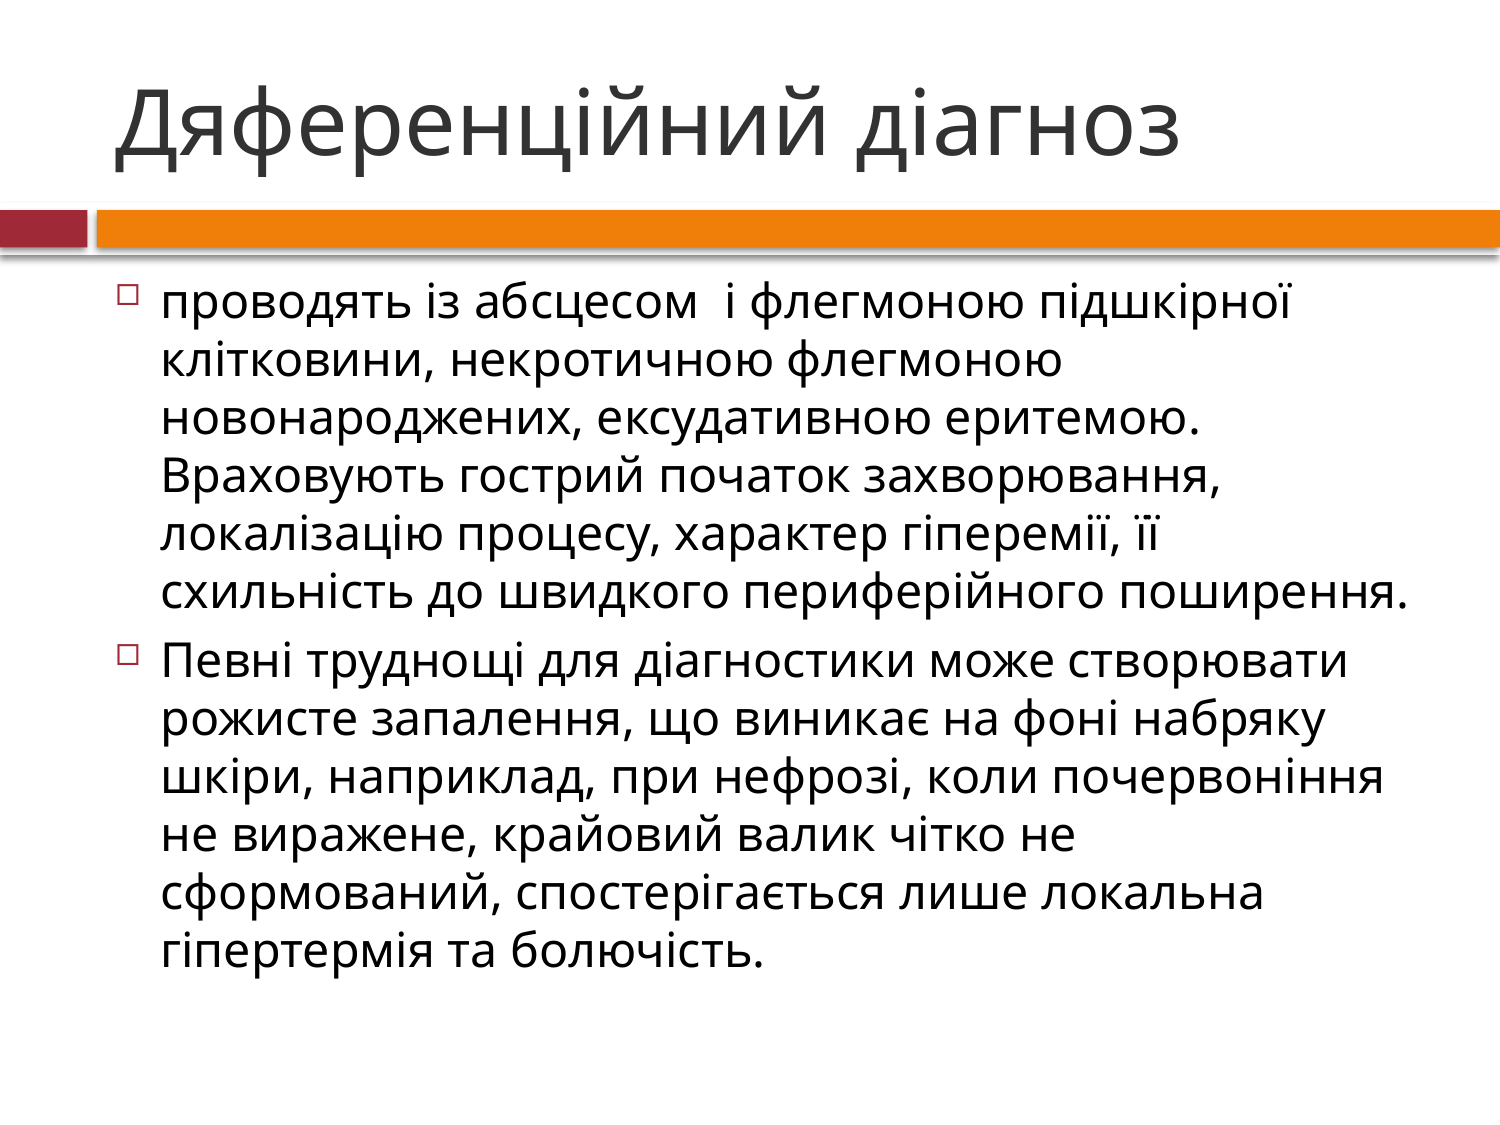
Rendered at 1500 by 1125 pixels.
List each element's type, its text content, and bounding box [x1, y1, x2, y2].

list проводять із абсцесом і флегмоною підшкірної клітковини, некротичною флегмоною новонароджених, ексудативною еритемою. Враховують гострий початок захворювання, локалізацію процесу, характер гіперемії, її схильність до швидкого периферійного поширення. Певні труднощі для діагностики може створювати рожисте запалення, що виникає на фоні набряку шкіри, наприклад, при нефрозі, коли почервоніння не виражене, крайовий валик чітко не сформований, спостерігається лише локальна гіпертермія та болючість. [100, 262, 1438, 1000]
title Дяференційний діагноз [100, 37, 1438, 200]
